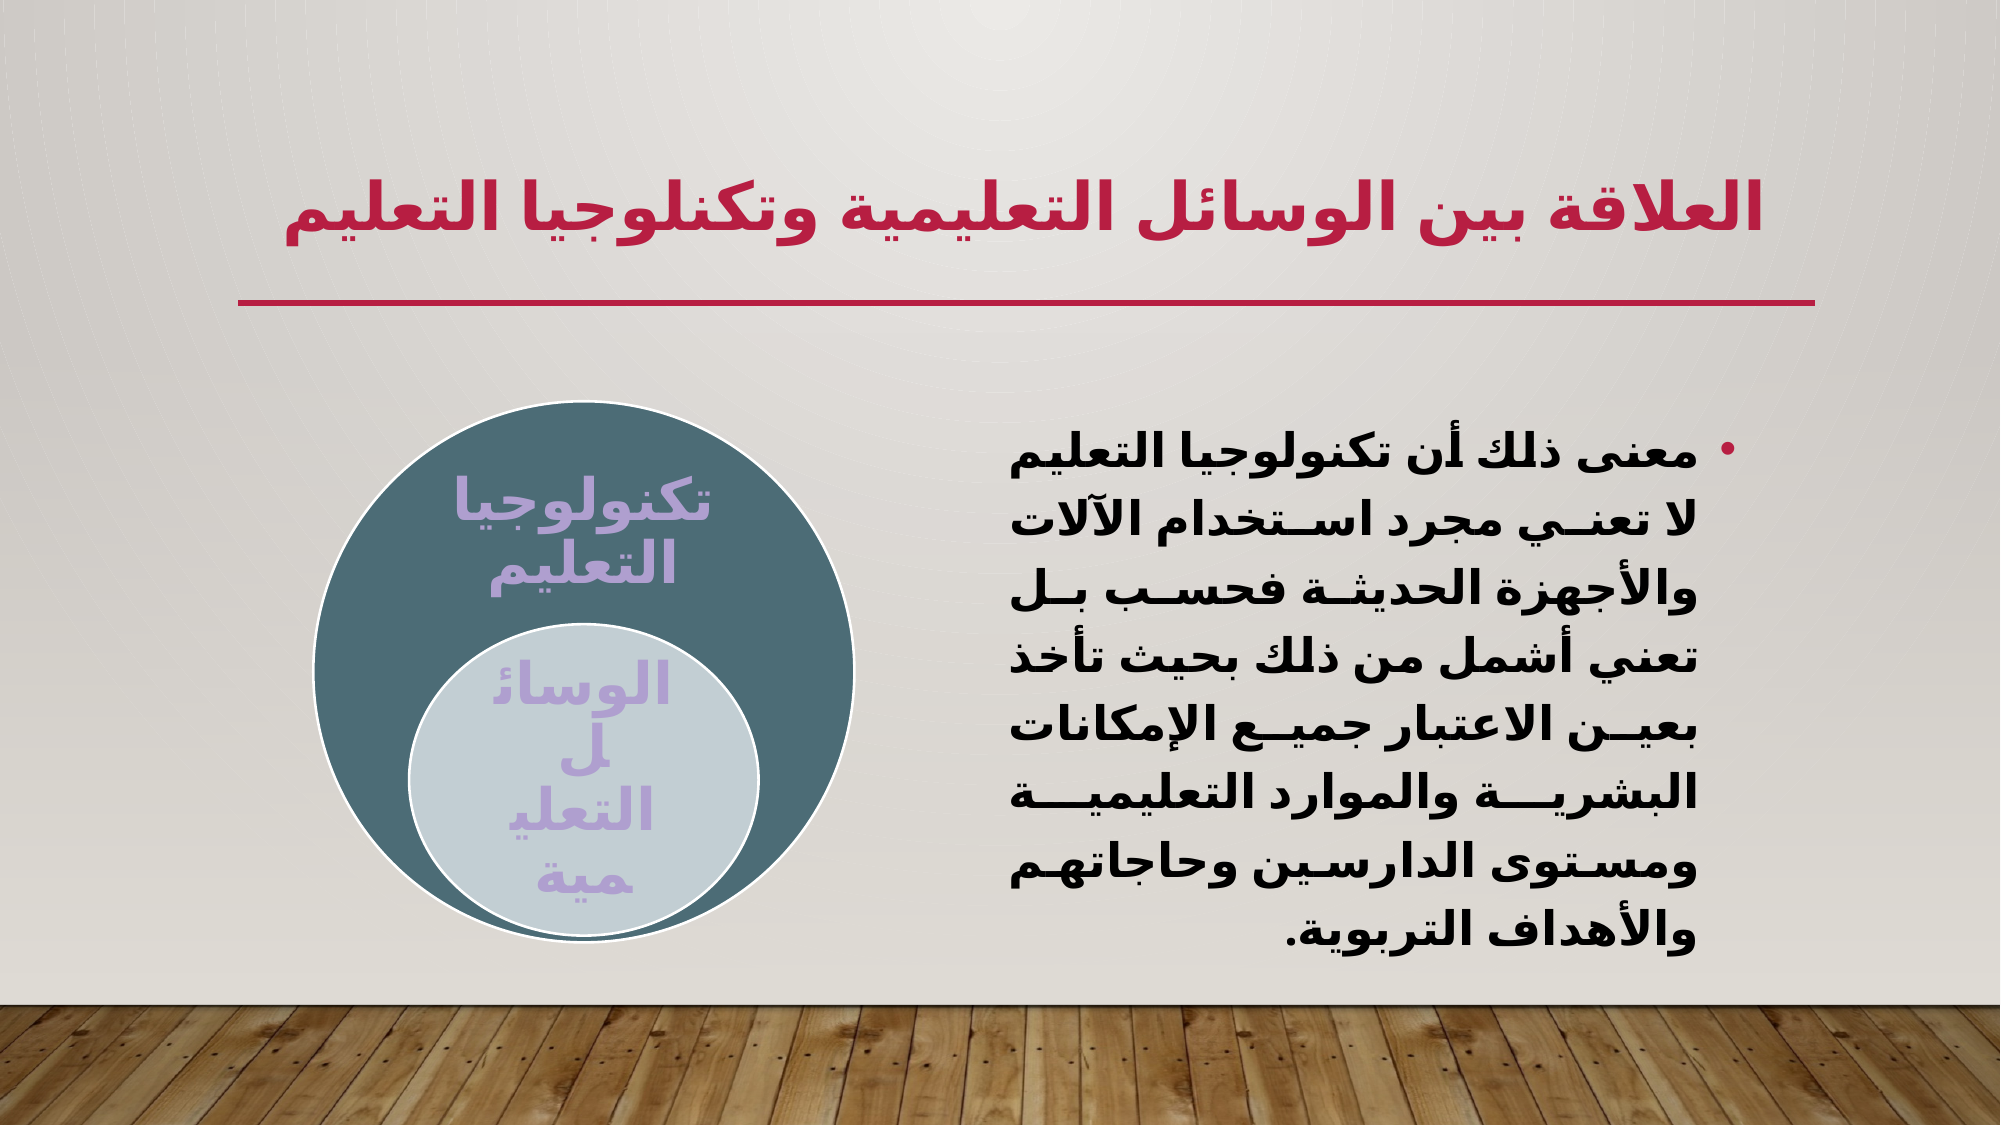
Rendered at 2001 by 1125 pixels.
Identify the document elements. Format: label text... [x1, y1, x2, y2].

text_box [106, 401, 1061, 943]
title العلاقة بين الوسائل التعليمية وتكنلوجيا التعليم [238, 165, 1814, 305]
picture [0, 1005, 2000, 1125]
list معنى ذلك أن تكنولوجيا التعليم لا تعني مجرد استخدام الآلات والأجهزة الحديثة فحسب بل تعني أشمل من ذلك بحيث تأخذ بعين الاعتبار جميع الإمكانات البشرية والموارد التعليمية ومستوى الدارسين وحاجاتهم والأهداف التربوية. [994, 401, 1751, 970]
